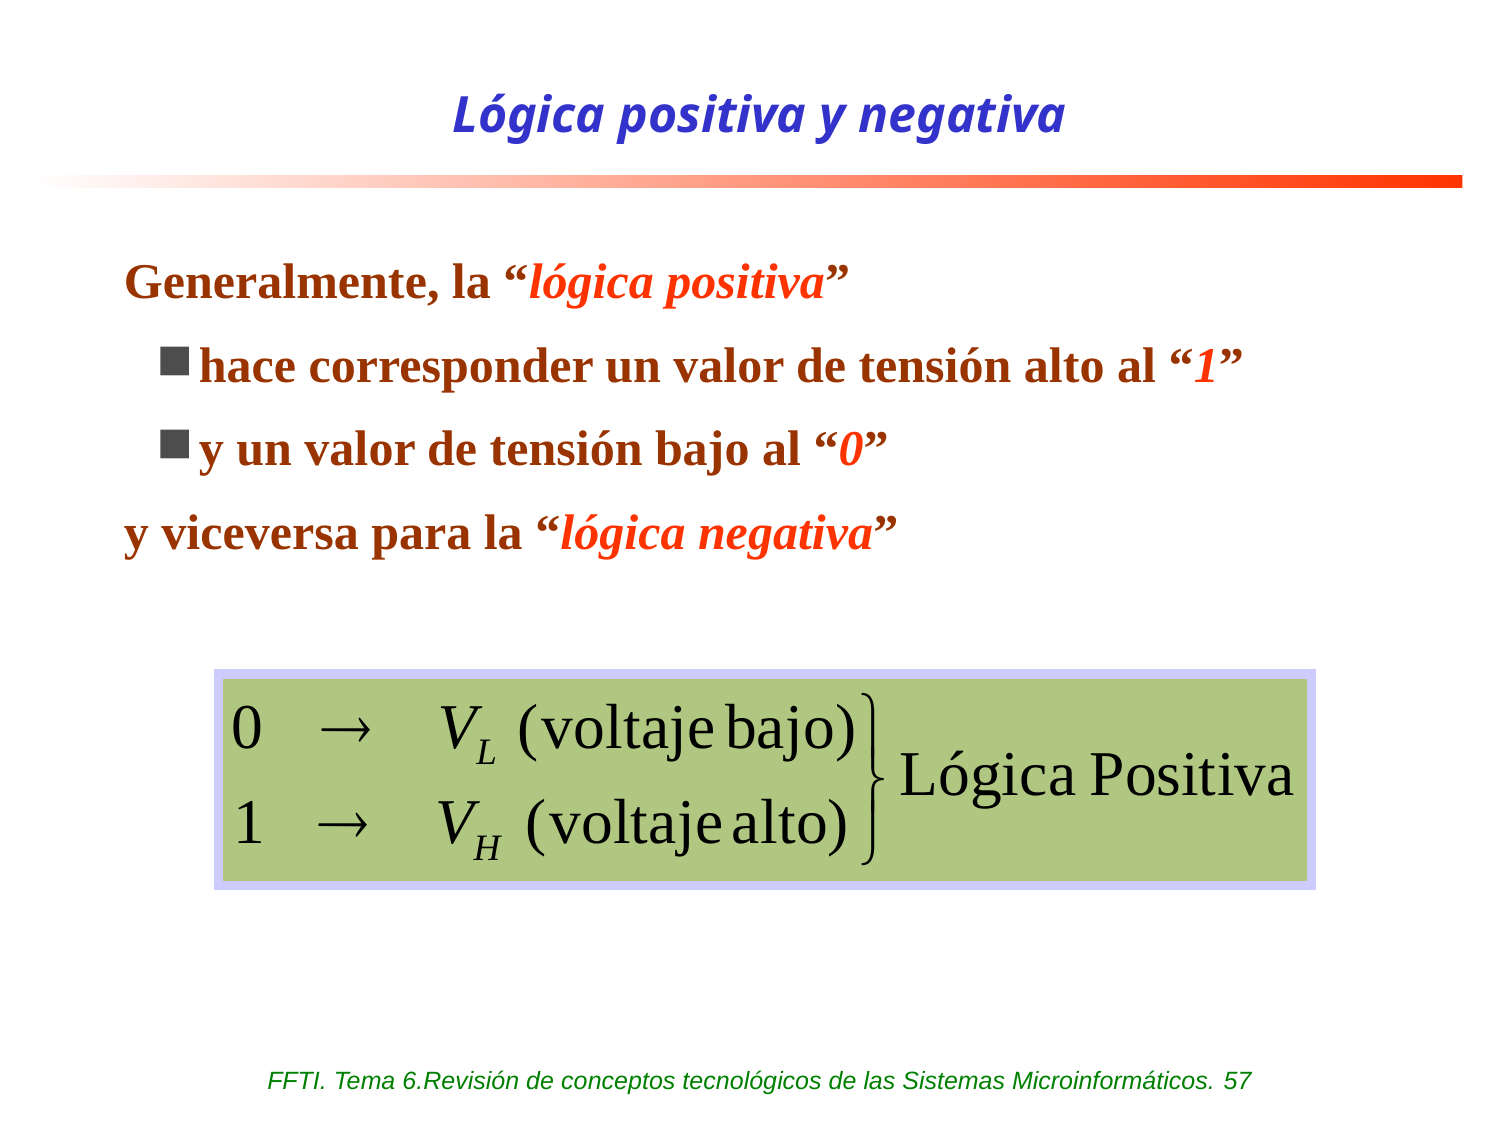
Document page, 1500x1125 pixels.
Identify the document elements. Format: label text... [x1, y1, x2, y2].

footer FFTI. Tema 6.Revisión de conceptos tecnológicos de las Sistemas Microinformáticos. 57 [68, 1056, 1451, 1103]
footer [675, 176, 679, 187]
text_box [222, 678, 1308, 881]
title Lógica positiva y negativa [68, 49, 1451, 176]
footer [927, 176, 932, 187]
text_box Generalmente, la “lógica positiva” hace corresponder un valor de tensión alto al “1” y un valor de tensión bajo al “0” y viceversa para la “lógica negativa” [109, 250, 1404, 667]
table_cell 1 [843, 176, 847, 187]
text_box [759, 176, 763, 187]
